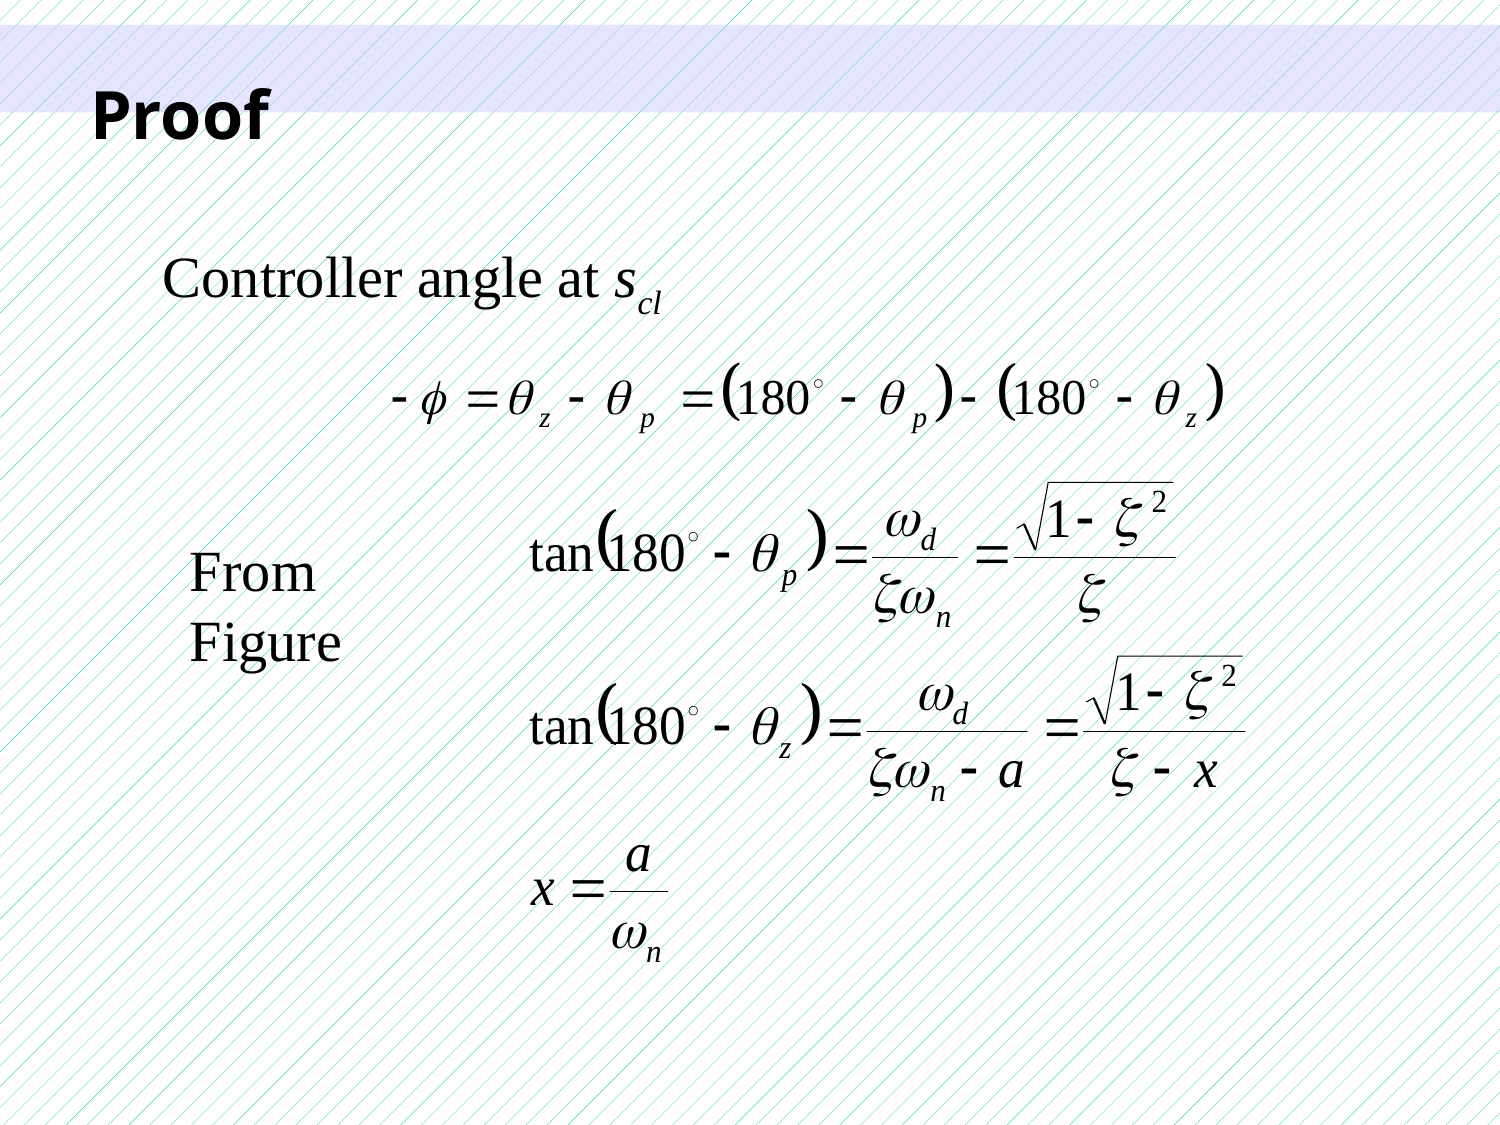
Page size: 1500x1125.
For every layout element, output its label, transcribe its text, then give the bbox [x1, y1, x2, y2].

text_box From Figure [174, 525, 425, 680]
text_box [524, 474, 1251, 969]
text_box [387, 362, 1226, 443]
title Proof [74, 37, 1426, 188]
text_box Controller angle at scl [148, 231, 677, 329]
